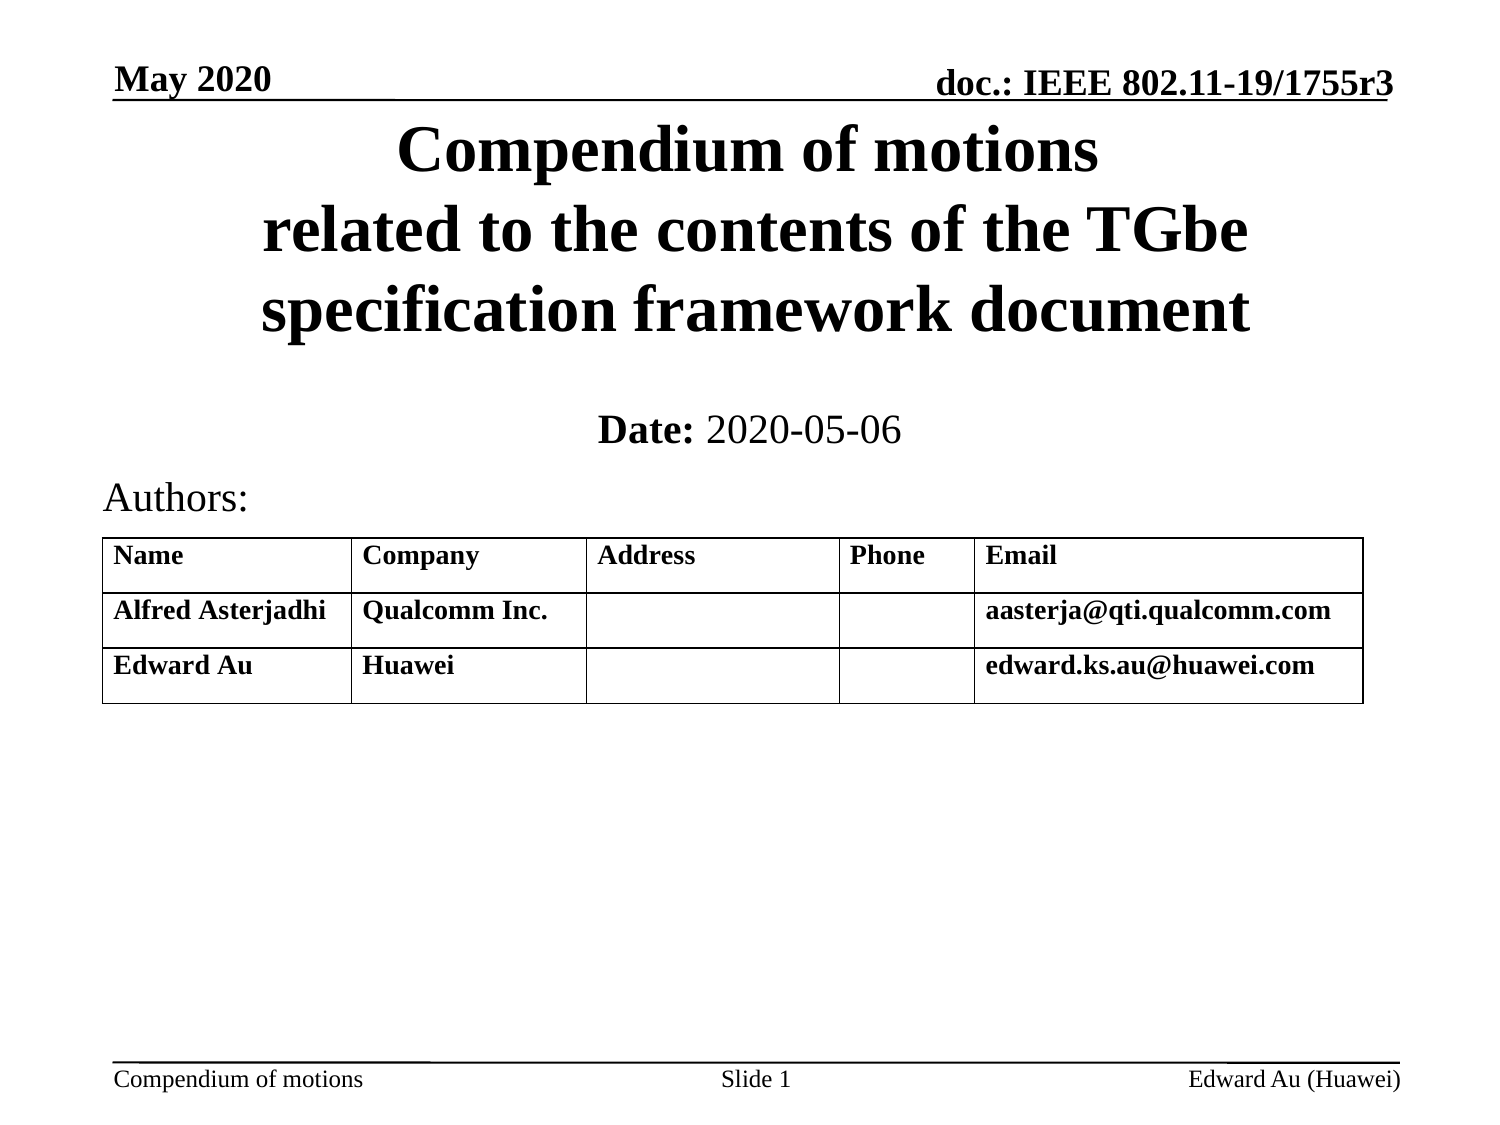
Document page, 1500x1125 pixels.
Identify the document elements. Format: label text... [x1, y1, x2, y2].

list Date: 2020-05-06 [112, 393, 1388, 460]
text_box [87, 537, 1388, 751]
slide_number Slide 1 [712, 1061, 800, 1123]
text_box Authors: [87, 462, 325, 525]
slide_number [114, 54, 493, 100]
title Compendium of motions related to the contents of the TGbe specification framework document [112, 137, 1402, 313]
footer Edward Au (Huawei) [902, 1061, 1402, 1093]
